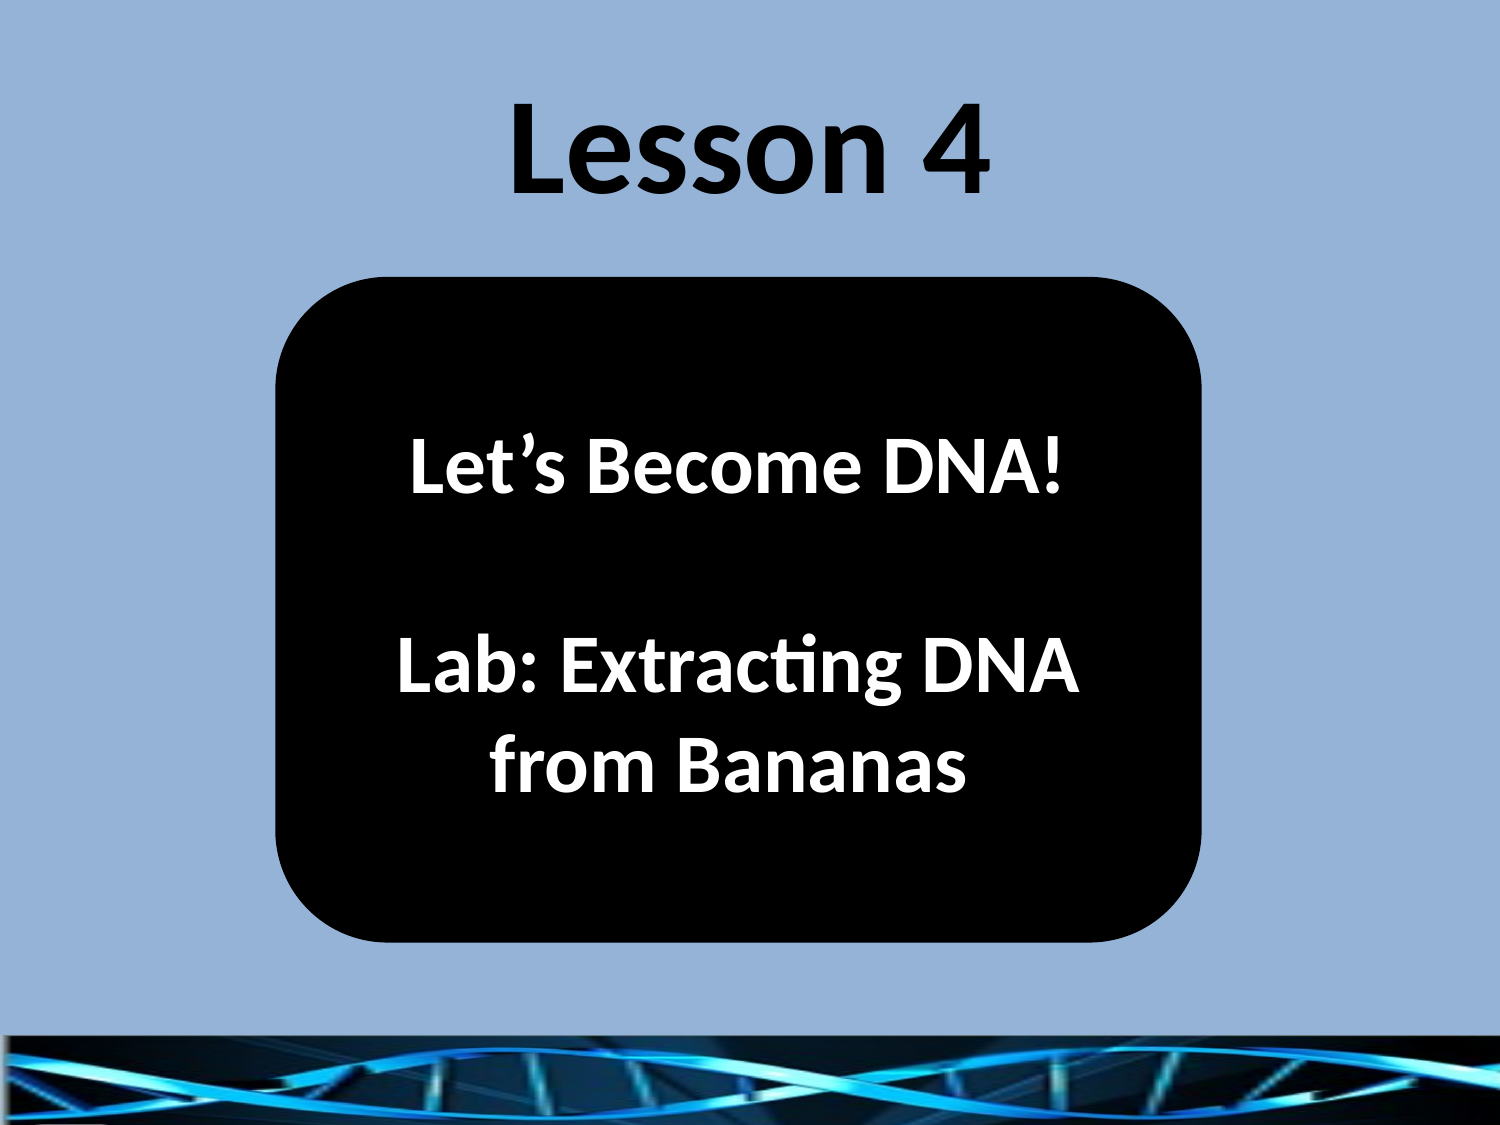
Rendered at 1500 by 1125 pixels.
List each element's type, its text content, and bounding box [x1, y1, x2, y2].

text_box Let’s Become DNA! Lab: Extracting DNA from Bananas [275, 276, 1202, 943]
picture [4, 323, 1500, 1125]
title Lesson 4 [75, 45, 1425, 233]
